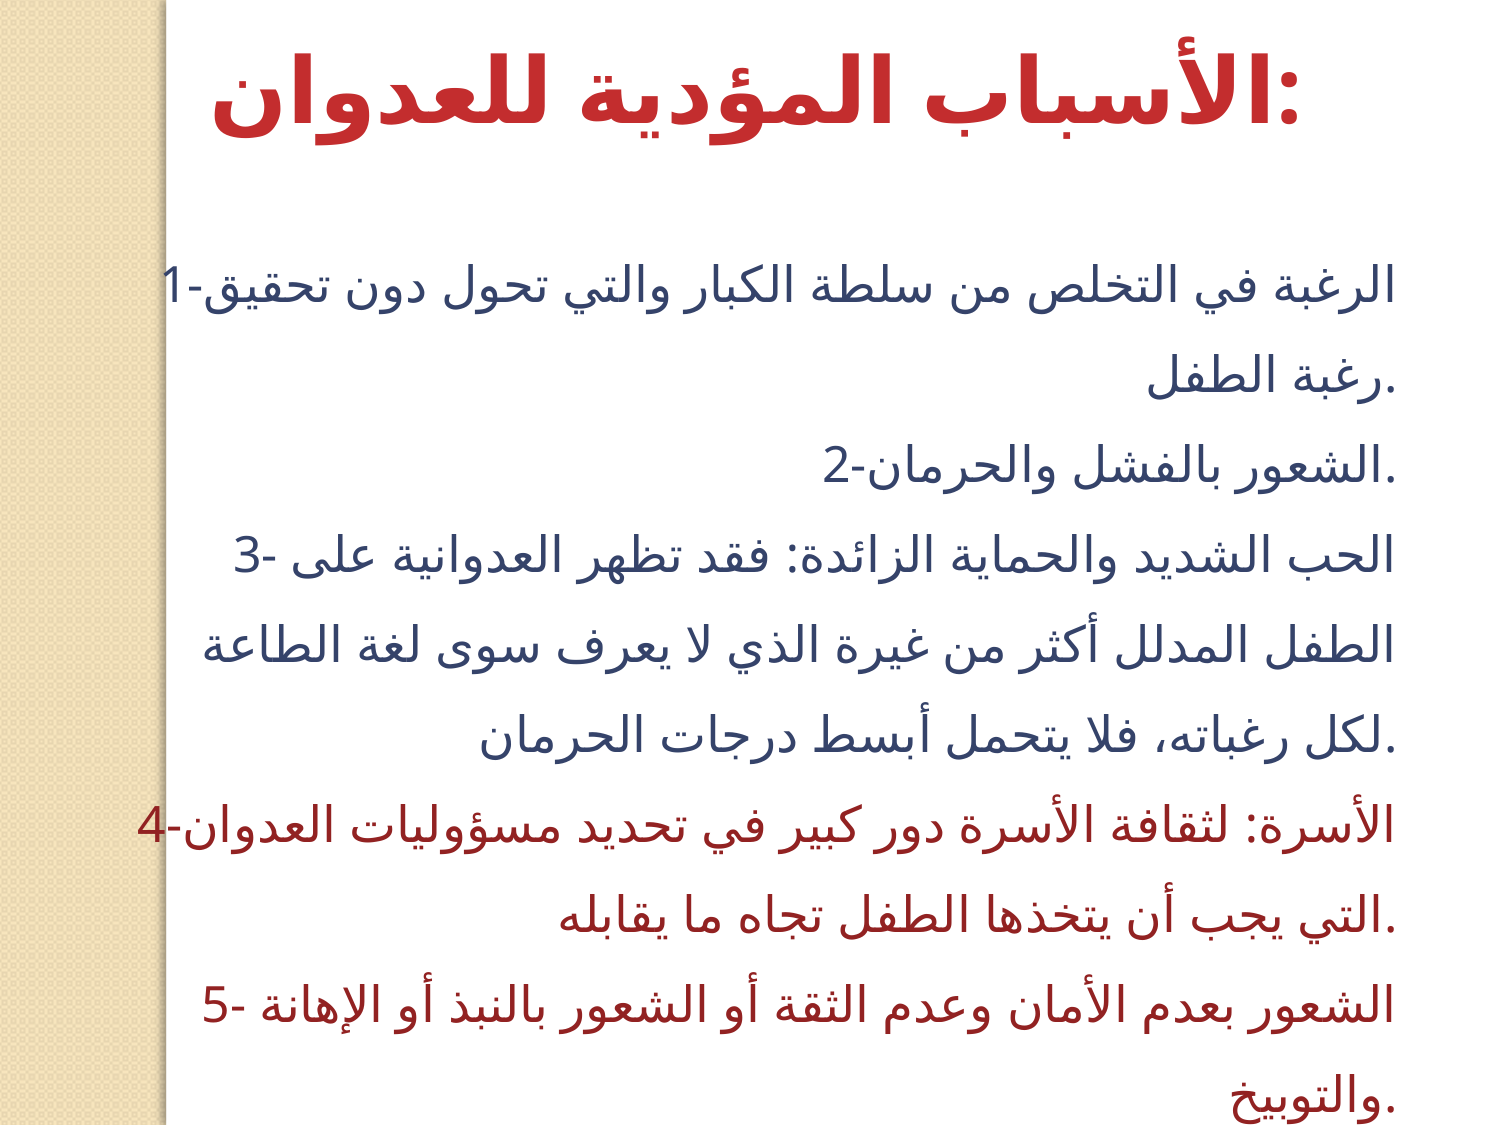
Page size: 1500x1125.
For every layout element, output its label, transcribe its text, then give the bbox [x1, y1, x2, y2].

text_box الأسباب المؤدية للعدوان: 1-الرغبة في التخلص من سلطة الكبار والتي تحول دون تحقيق رغبة الطفل. 2-الشعور بالفشل والحرمان. 3- الحب الشديد والحماية الزائدة: فقد تظهر العدوانية على الطفل المدلل أكثر من غيرة الذي لا يعرف سوى لغة الطاعة لكل رغباته، فلا يتحمل أبسط درجات الحرمان. 4-الأسرة: لثقافة الأسرة دور كبير في تحديد مسؤوليات العدوان التي يجب أن يتخذها الطفل تجاه ما يقابله. 5- الشعور بعدم الأمان وعدم الثقة أو الشعور بالنبذ أو الإهانة والتوبيخ. 6- الشعور بالغضب: هي حالة انفعالية، يختلف الأطفال في التعبير عنها، فالبعض يتجه إلى إتلاف ما يحيط به، والبعض يعاقب نفسه. [99, 24, 1413, 1125]
